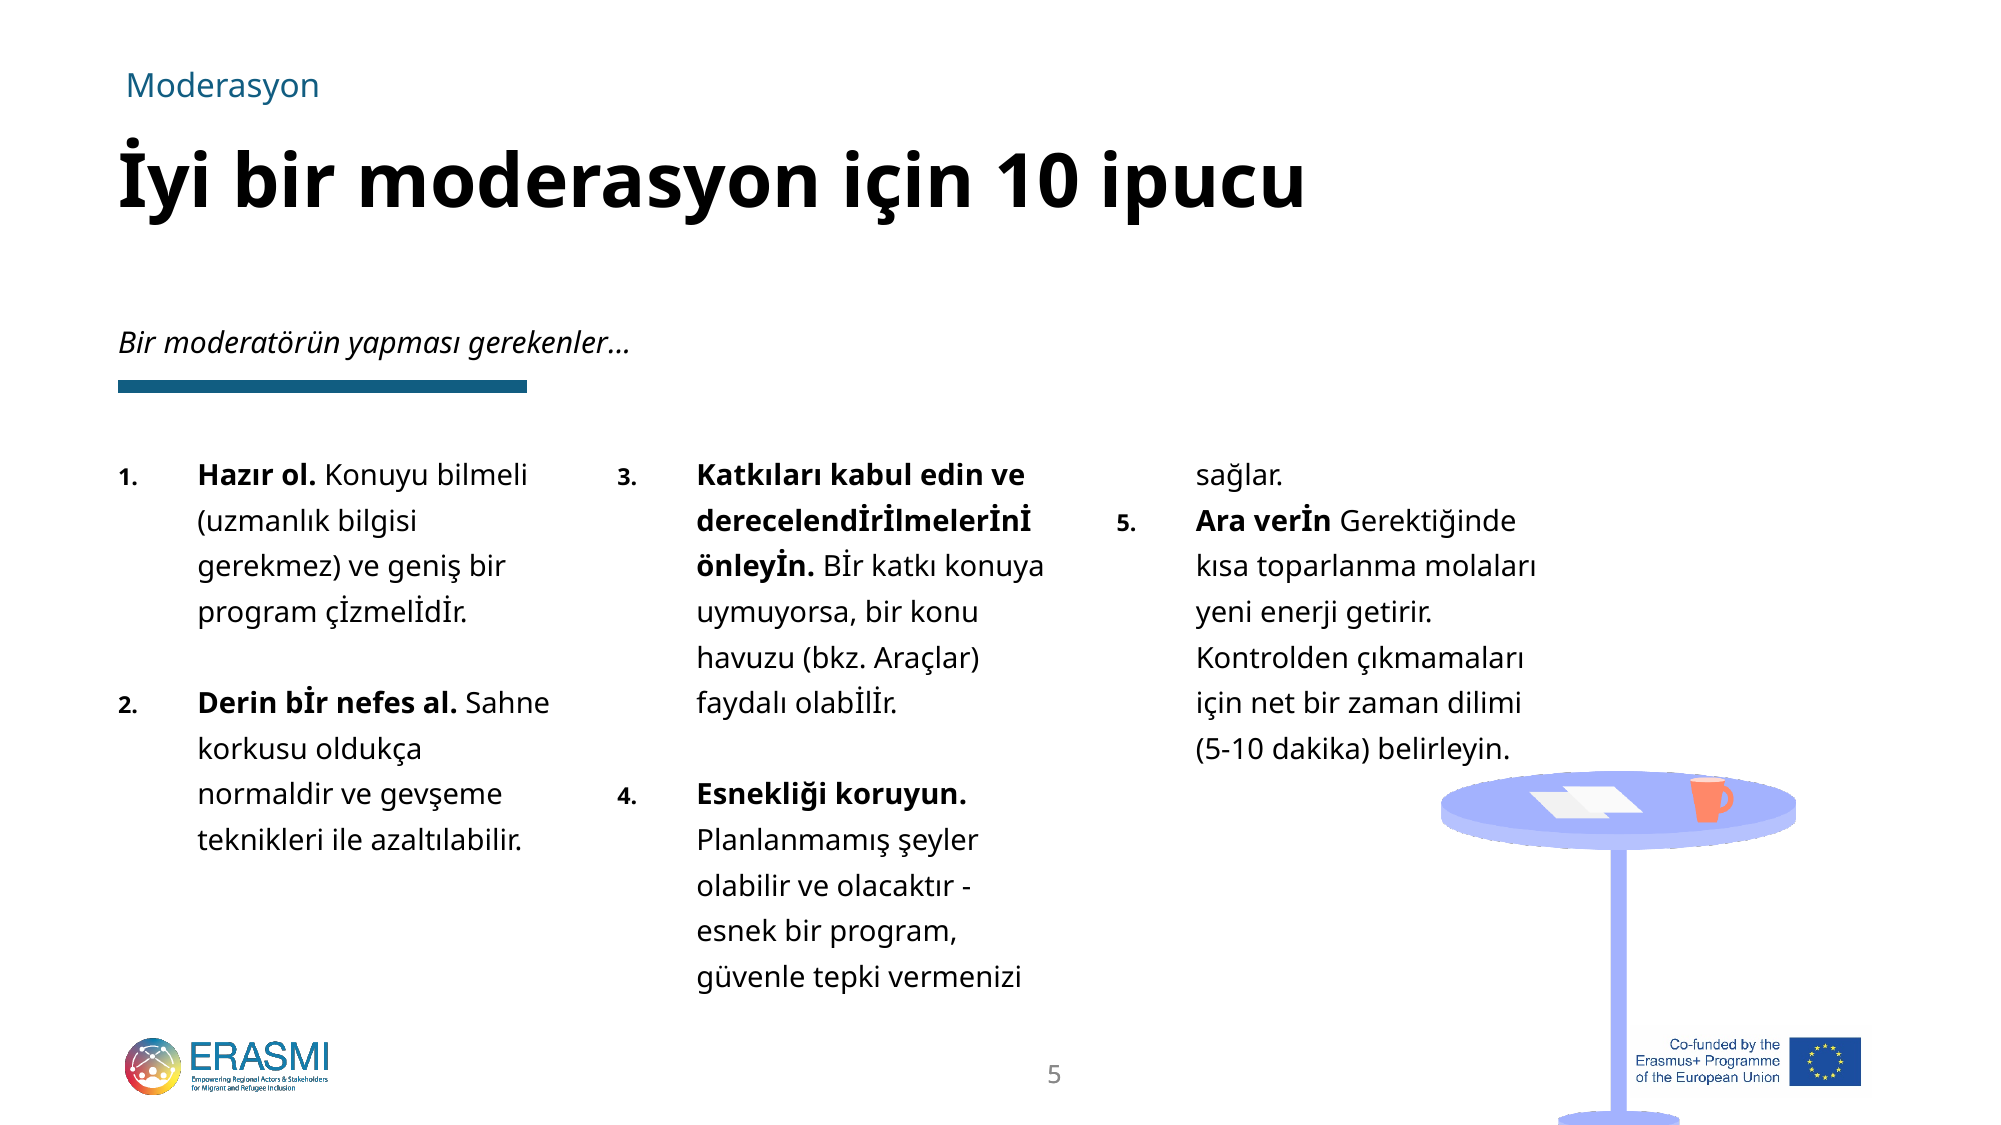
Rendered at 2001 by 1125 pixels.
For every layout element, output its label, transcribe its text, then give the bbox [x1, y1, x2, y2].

picture [1441, 771, 1872, 1125]
title İyi bir moderasyon için 10 ipucu [117, 138, 1472, 297]
list Hazır ol. Konuyu bilmeli (uzmanlık bilgisi gerekmez) ve geniş bir program çİzmelİdİr. Derin bİr nefes al. Sahne korkusu oldukça normaldir ve gevşeme teknikleri ile azaltılabilir. Katkıları kabul edin ve derecelendİrİlmelerİnİ önleyİn. Bİr katkı konuya uymuyorsa, bir konu havuzu (bkz. Araçlar) faydalı olabİlİr. Esnekliği koruyun. Planlanmamış şeyler olabilir ve olacaktır - esnek bir program, güvenle tepki vermenizi sağlar. Ara verİn Gerektiğinde kısa toparlanma molaları yeni enerji getirir. Kontrolden çıkmamaları için net bir zaman dilimi (5-10 dakika) belirleyin. [117, 445, 1558, 1030]
list Bir moderatörün yapması gerekenler... [117, 311, 715, 361]
picture [118, 1035, 332, 1098]
